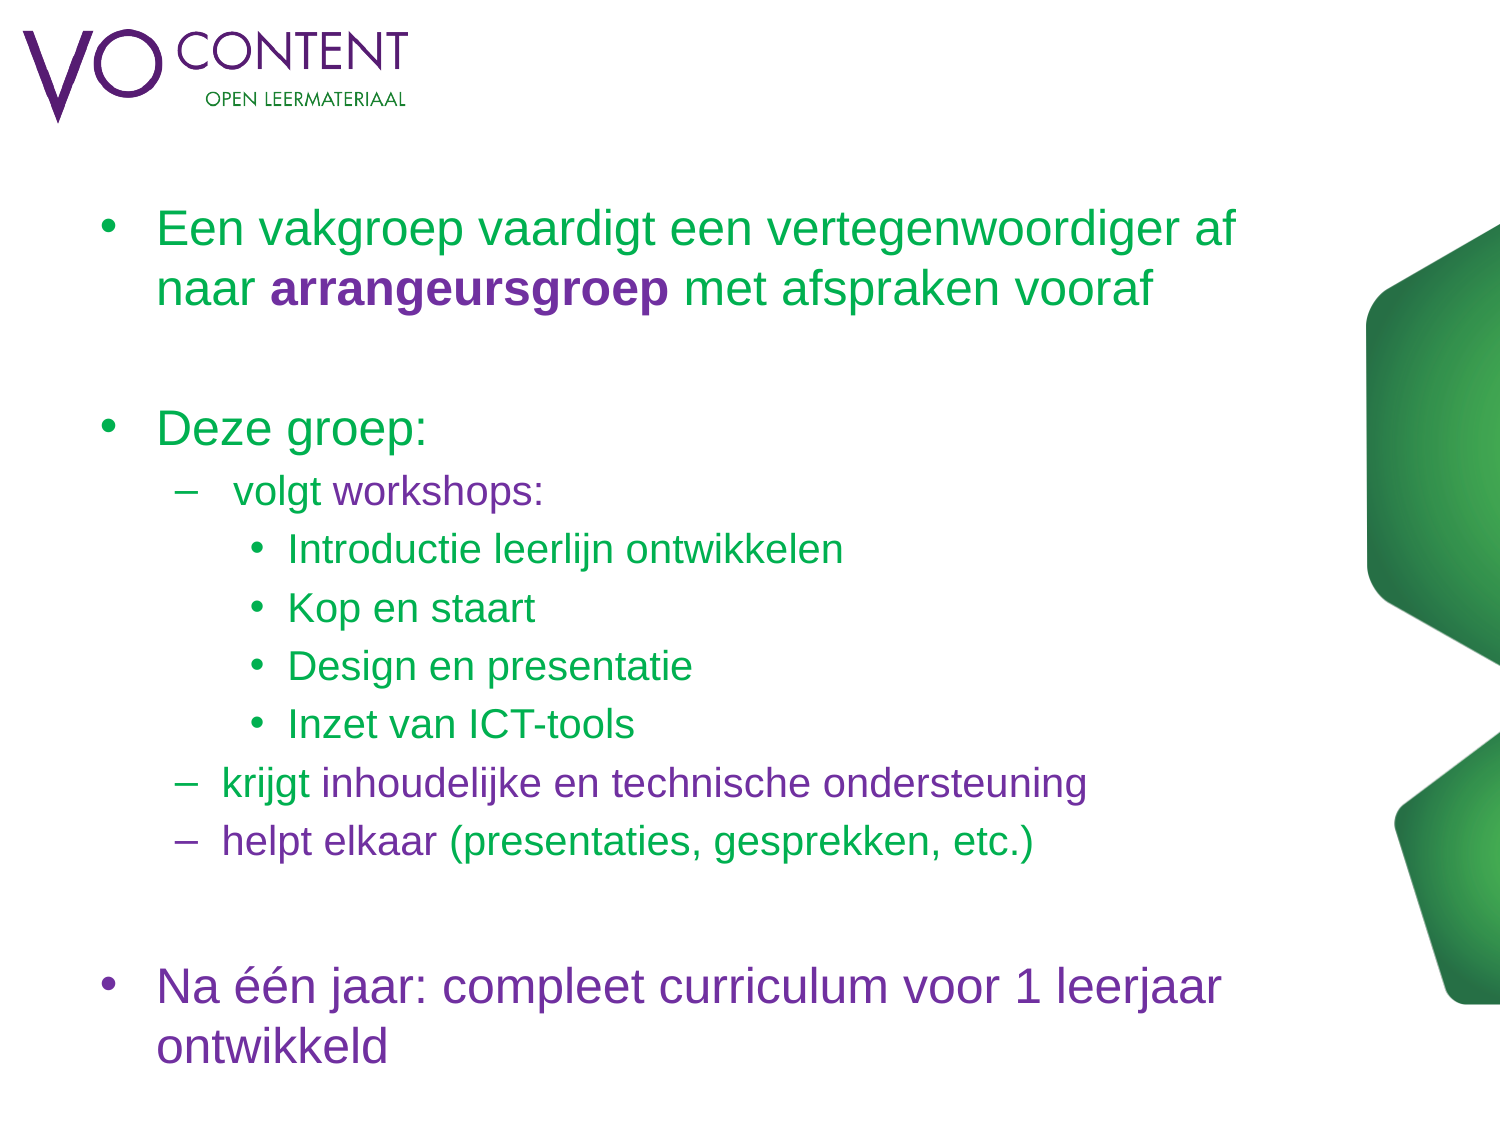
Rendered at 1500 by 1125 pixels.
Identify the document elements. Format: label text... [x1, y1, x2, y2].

picture [1366, 222, 1500, 1005]
picture [22, 29, 408, 124]
list Een vakgroep vaardigt een vertegenwoordiger af naar arrangeursgroep met afspraken vooraf Deze groep: volgt workshops: Introductie leerlijn ontwikkelen Kop en staart Design en presentatie Inzet van ICT-tools krijgt inhoudelijke en technische ondersteuning helpt elkaar (presentaties, gesprekken, etc.) Na één jaar: compleet curriculum voor 1 leerjaar ontwikkeld [84, 188, 1334, 1125]
